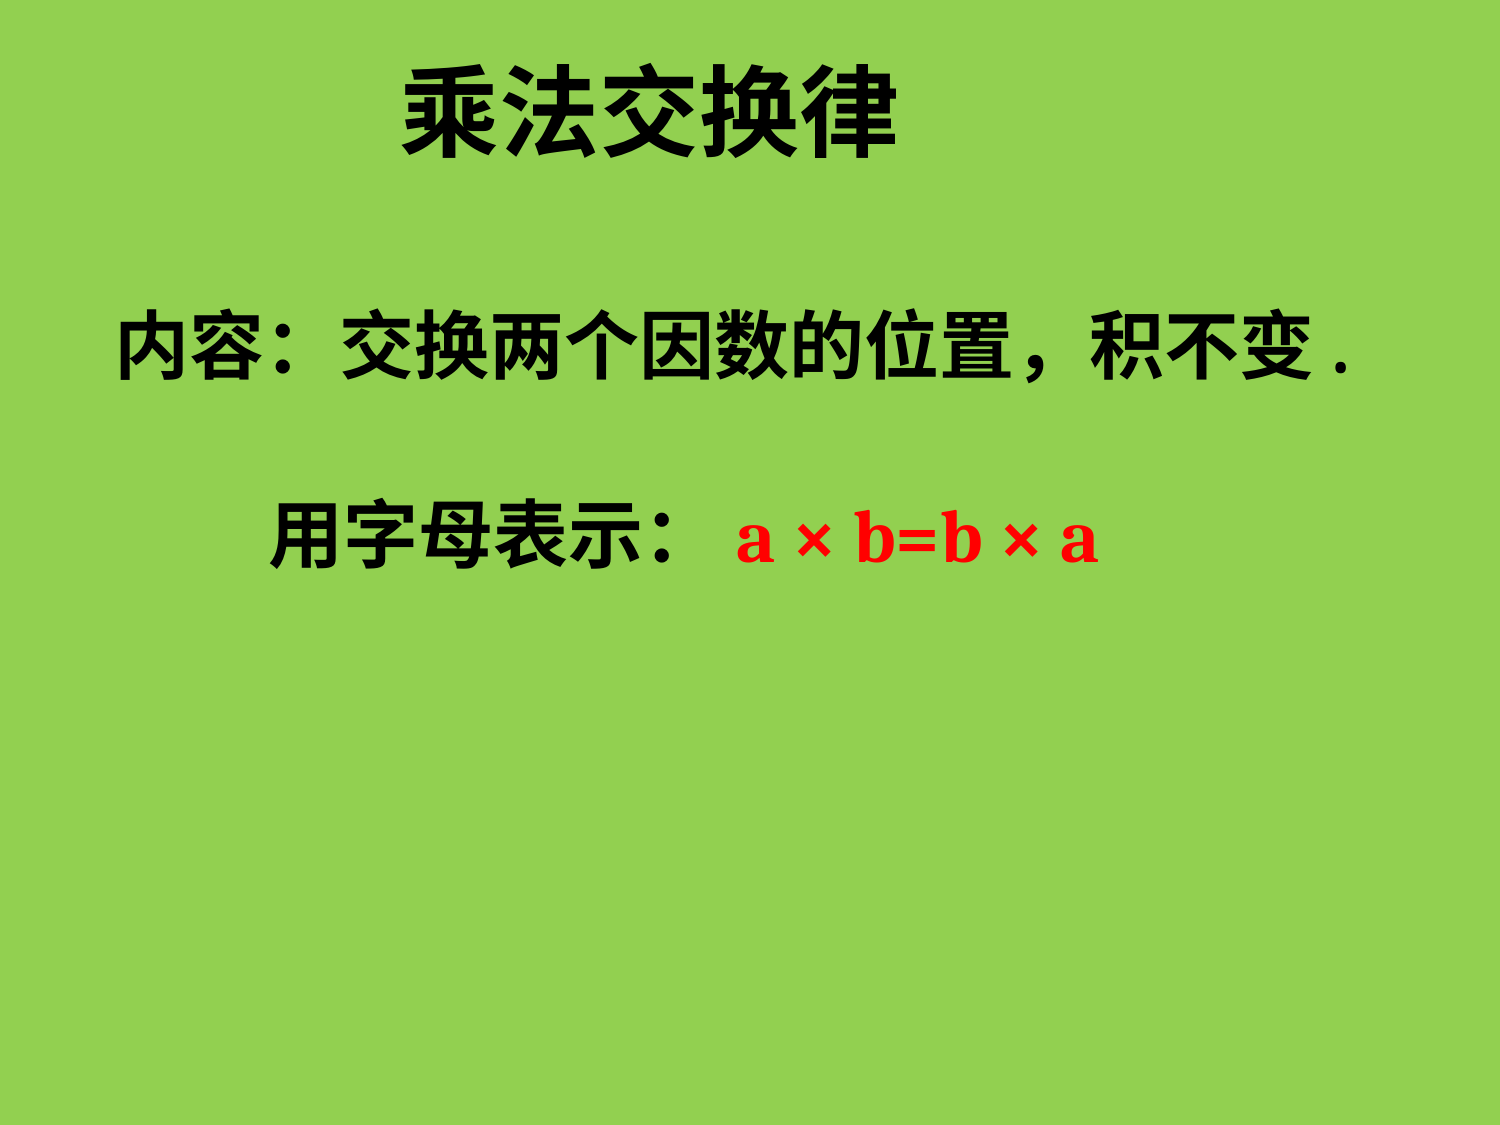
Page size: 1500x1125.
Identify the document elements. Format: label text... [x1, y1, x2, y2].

text_box 内容：交换两个因数的位置，积不变. [100, 290, 1388, 396]
text_box 乘法交换律 [277, 42, 1022, 178]
text_box 用字母表示：a × b=b × a [253, 479, 1187, 585]
